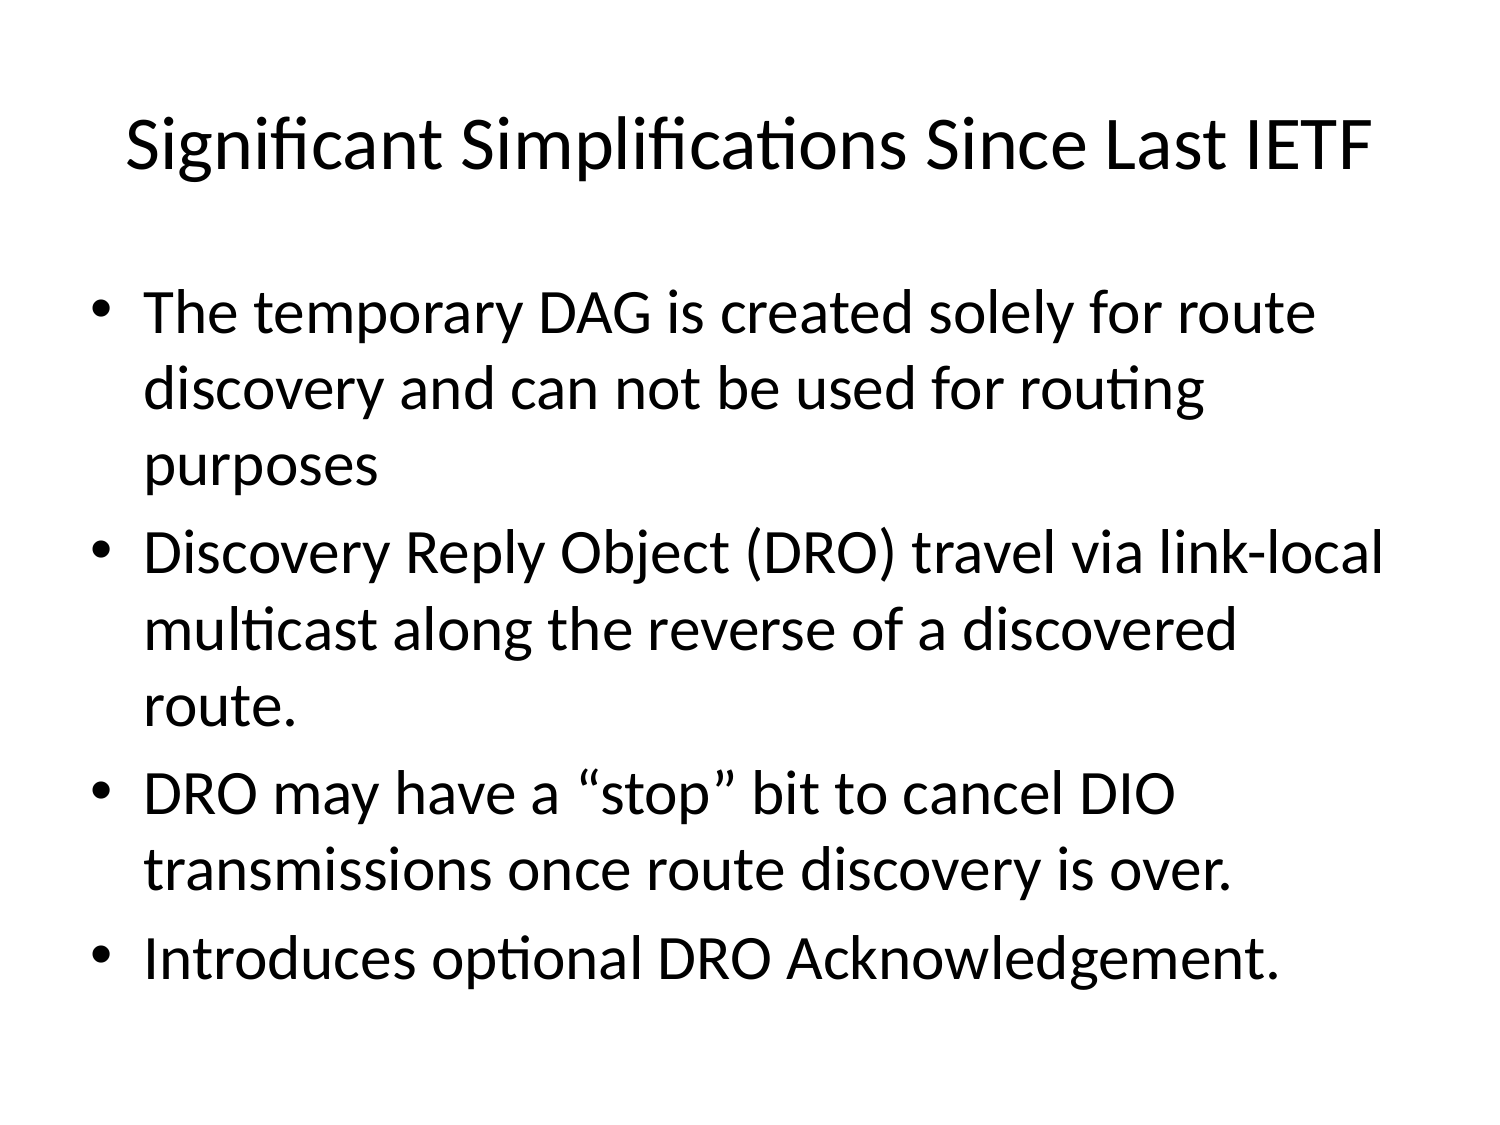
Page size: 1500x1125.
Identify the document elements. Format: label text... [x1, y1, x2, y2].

title Significant Simplifications Since Last IETF [75, 45, 1425, 233]
list The temporary DAG is created solely for route discovery and can not be used for routing purposes Discovery Reply Object (DRO) travel via link-local multicast along the reverse of a discovered route. DRO may have a “stop” bit to cancel DIO transmissions once route discovery is over. Introduces optional DRO Acknowledgement. [75, 262, 1425, 1005]
